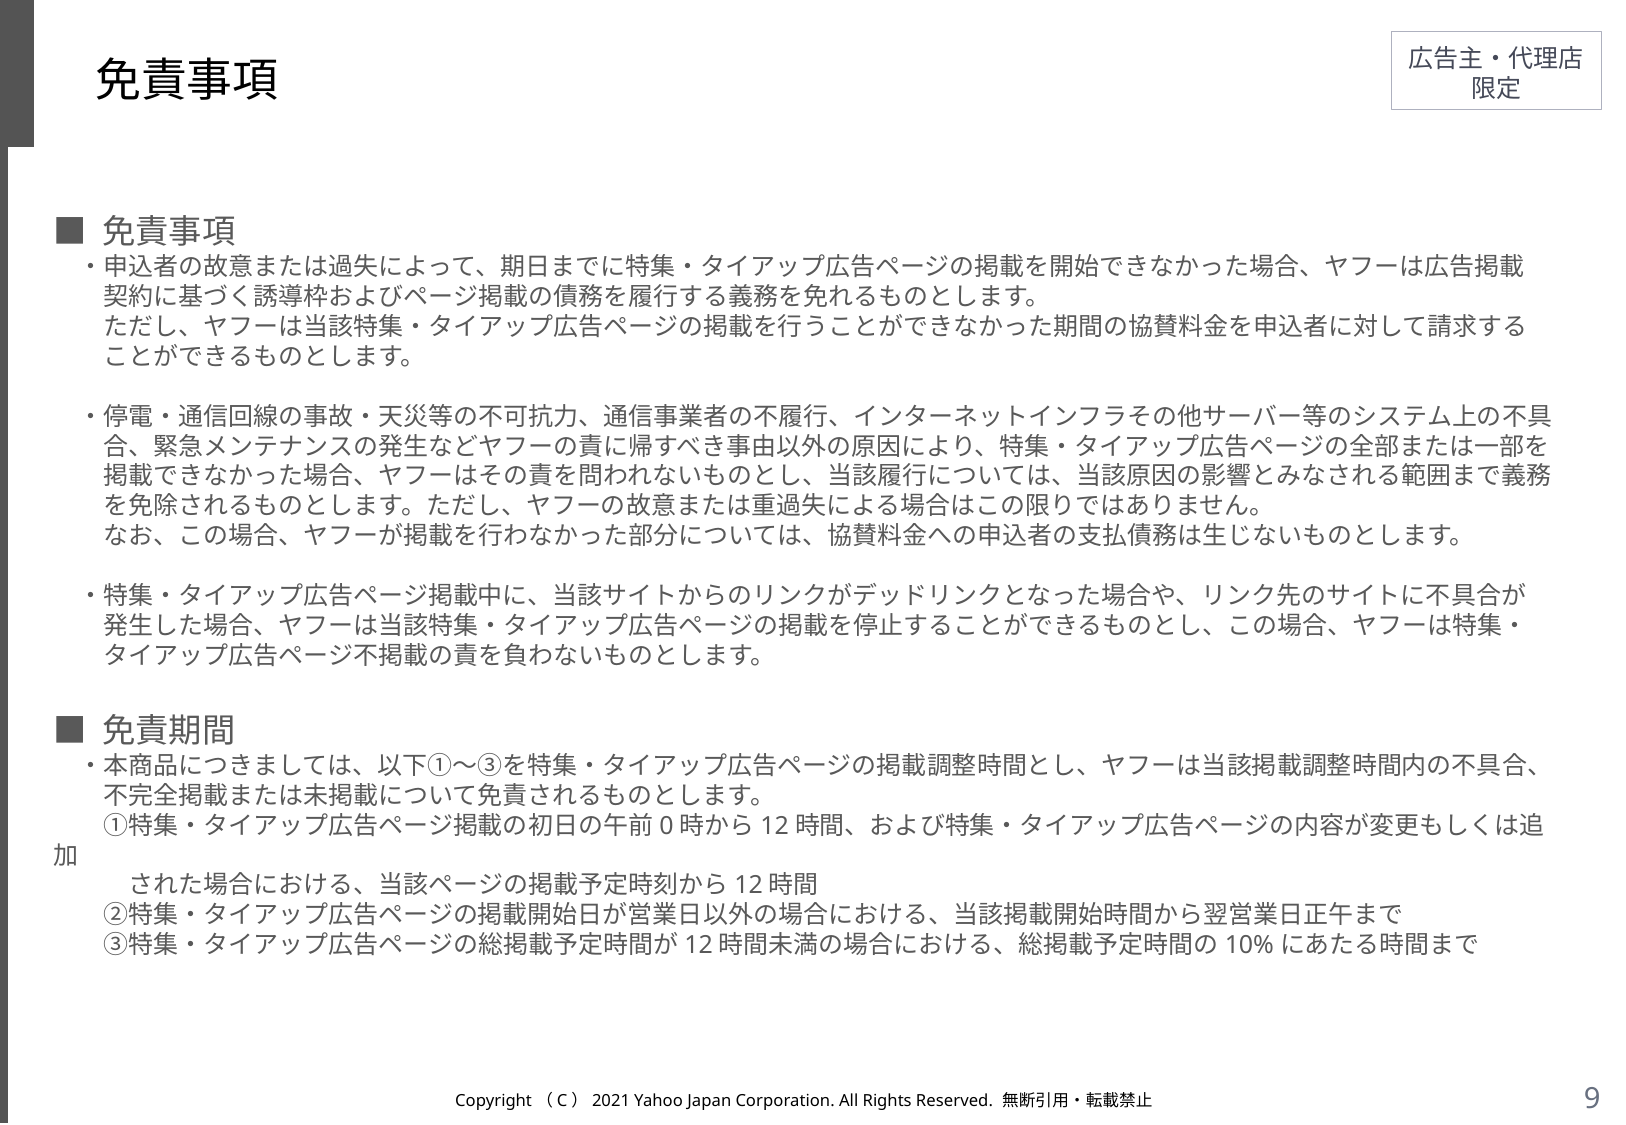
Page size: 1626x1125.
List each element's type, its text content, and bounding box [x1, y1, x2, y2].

footer Copyright（C）2021 Yahoo Japan Corporation. All Rights Reserved. 無断引用・転載禁止 [440, 1082, 1185, 1118]
title 免責事項 [80, 42, 1392, 114]
text_box ■ 免責事項 ・申込者の故意または過失によって、期日までに特集・タイアップ広告ページの掲載を開始できなかった場合、ヤフーは広告掲載 契約に基づく誘導枠およびページ掲載の債務を履行する義務を免れるものとします。 ただし、ヤフーは当該特集・タイアップ広告ページの掲載を行うことができなかった期間の協賛料金を申込者に対して請求する ことができるものとします。 ・停電・通信回線の事故・天災等の不可抗力、通信事業者の不履行、インターネットインフラその他サーバー等のシステム上の不具 合、緊急メンテナンスの発生などヤフーの責に帰すべき事由以外の原因により、特集・タイアップ広告ページの全部または一部を 掲載できなかった場合、ヤフーはその責を問われないものとし、当該履行については、当該原因の影響とみなされる範囲まで義務 を免除されるものとします。ただし、ヤフーの故意または重過失による場合はこの限りではありません。 なお、この場合、ヤフーが掲載を行わなかった部分については、協賛料金への申込者の支払債務は生じないものとします。 ・特集・タイアップ広告ページ掲載中に、当該サイトからのリンクがデッドリンクとなった場合や、リンク先のサイトに不具合が 発生した場合、ヤフーは当該特集・タイアップ広告ページの掲載を停止することができるものとし、この場合、ヤフーは特集・ タイアップ広告ページ不掲載の責を負わないものとします。 ■ 免責期間 ・本商品につきましては、以下①～③を特集・タイアップ広告ページの掲載調整時間とし、ヤフーは当該掲載調整時間内の不具合、 不完全掲載または未掲載について免責されるものとします。 ①特集・タイアップ広告ページ掲載の初日の午前0時から12時間、および特集・タイアップ広告ページの内容が変更もしくは追加 された場合における、当該ページの掲載予定時刻から12時間 ②特集・タイアップ広告ページの掲載開始日が営業日以外の場合における、当該掲載開始時間から翌営業日正午まで ③特集・タイアップ広告ページの総掲載予定時間が12時間未満の場合における、総掲載予定時間の10%にあたる時間まで [39, 202, 1581, 967]
